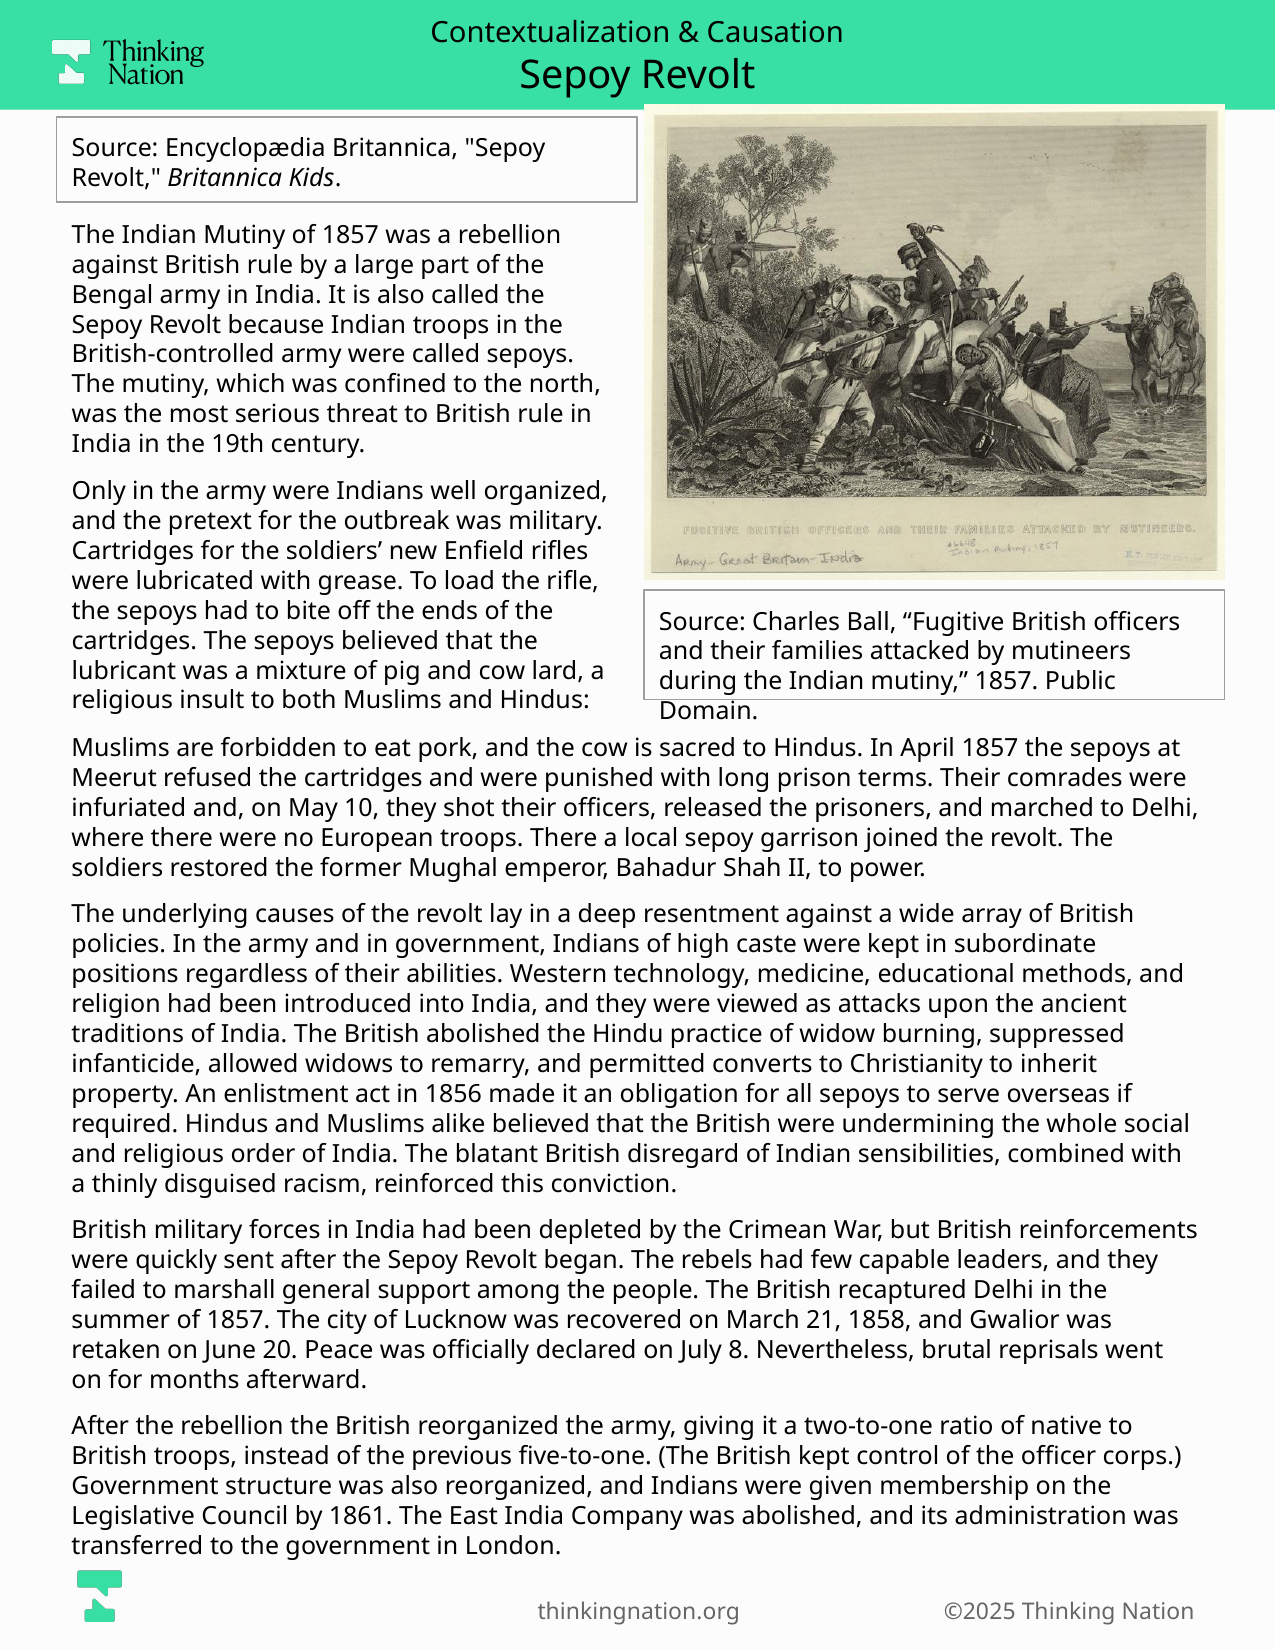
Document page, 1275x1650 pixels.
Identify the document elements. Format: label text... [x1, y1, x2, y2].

text_box thinkingnation.org [488, 1580, 790, 1632]
picture [643, 104, 1225, 580]
picture [63, 1560, 135, 1632]
text_box Source: Encyclopædia Britannica, "Sepoy Revolt," Britannica Kids. [56, 116, 637, 202]
text_box Muslims are forbidden to eat pork, and the cow is sacred to Hindus. In April 1857 the sepoys at Meerut refused the cartridges and were punished with long prison terms. Their comrades were infuriated and, on May 10, they shot their officers, released the prisoners, and marched to Delhi, where there were no European troops. There a local sepoy garrison joined the revolt. The soldiers restored the former Mughal emperor, Bahadur Shah II, to power. The underlying causes of the revolt lay in a deep resentment against a wide array of British policies. In the army and in government, Indians of high caste were kept in subordinate positions regardless of their abilities. Western technology, medicine, educational methods, and religion had been introduced into India, and they were viewed as attacks upon the ancient traditions of India. The British abolished the Hindu practice of widow burning, suppressed infanticide, allowed widows to remarry, and permitted converts to Christianity to inherit property. An enlistment act in 1856 made it an obligation for all sepoys to serve overseas if required. Hindus and Muslims alike believed that the British were undermining the whole social and religious order of India. The blatant British disregard of Indian sensibilities, combined with a thinly disguised racism, reinforced this conviction. British military forces in India had been depleted by the Crimean War, but British reinforcements were quickly sent after the Sepoy Revolt began. The rebels had few capable leaders, and they failed to marshall general support among the people. The British recaptured Delhi in the summer of 1857. The city of Lucknow was recovered on March 21, 1858, and Gwalior was retaken on June 20. Peace was officially declared on July 8. Nevertheless, brutal reprisals went on for months afterward. After the rebellion the British reorganized the army, giving it a two-to-one ratio of native to British troops, instead of the previous five-to-one. (The British kept control of the officer corps.) Government structure was also reorganized, and Indians were given membership on the Legislative Council by 1861. The East India Company was abolished, and its administration was transferred to the government in London. [56, 716, 1218, 1575]
text_box ©2025 Thinking Nation [909, 1580, 1211, 1632]
text_box The Indian Mutiny of 1857 was a rebellion against British rule by a large part of the Bengal army in India. It is also called the Sepoy Revolt because Indian troops in the British-controlled army were called sepoys. The mutiny, which was confined to the north, was the most serious threat to British rule in India in the 19th century. Only in the army were Indians well organized, and the pretext for the outbreak was military. Cartridges for the soldiers’ new Enfield rifles were lubricated with grease. To load the rifle, the sepoys had to bite off the ends of the cartridges. The sepoys believed that the lubricant was a mixture of pig and cow lard, a religious insult to both Muslims and Hindus: [56, 203, 637, 716]
text_box Source: Charles Ball, “Fugitive British officers and their families attacked by mutineers during the Indian mutiny,” 1857. Public Domain. [644, 589, 1225, 700]
picture [35, 25, 210, 98]
text_box Contextualization & Causation Sepoy Revolt [0, 0, 1275, 110]
